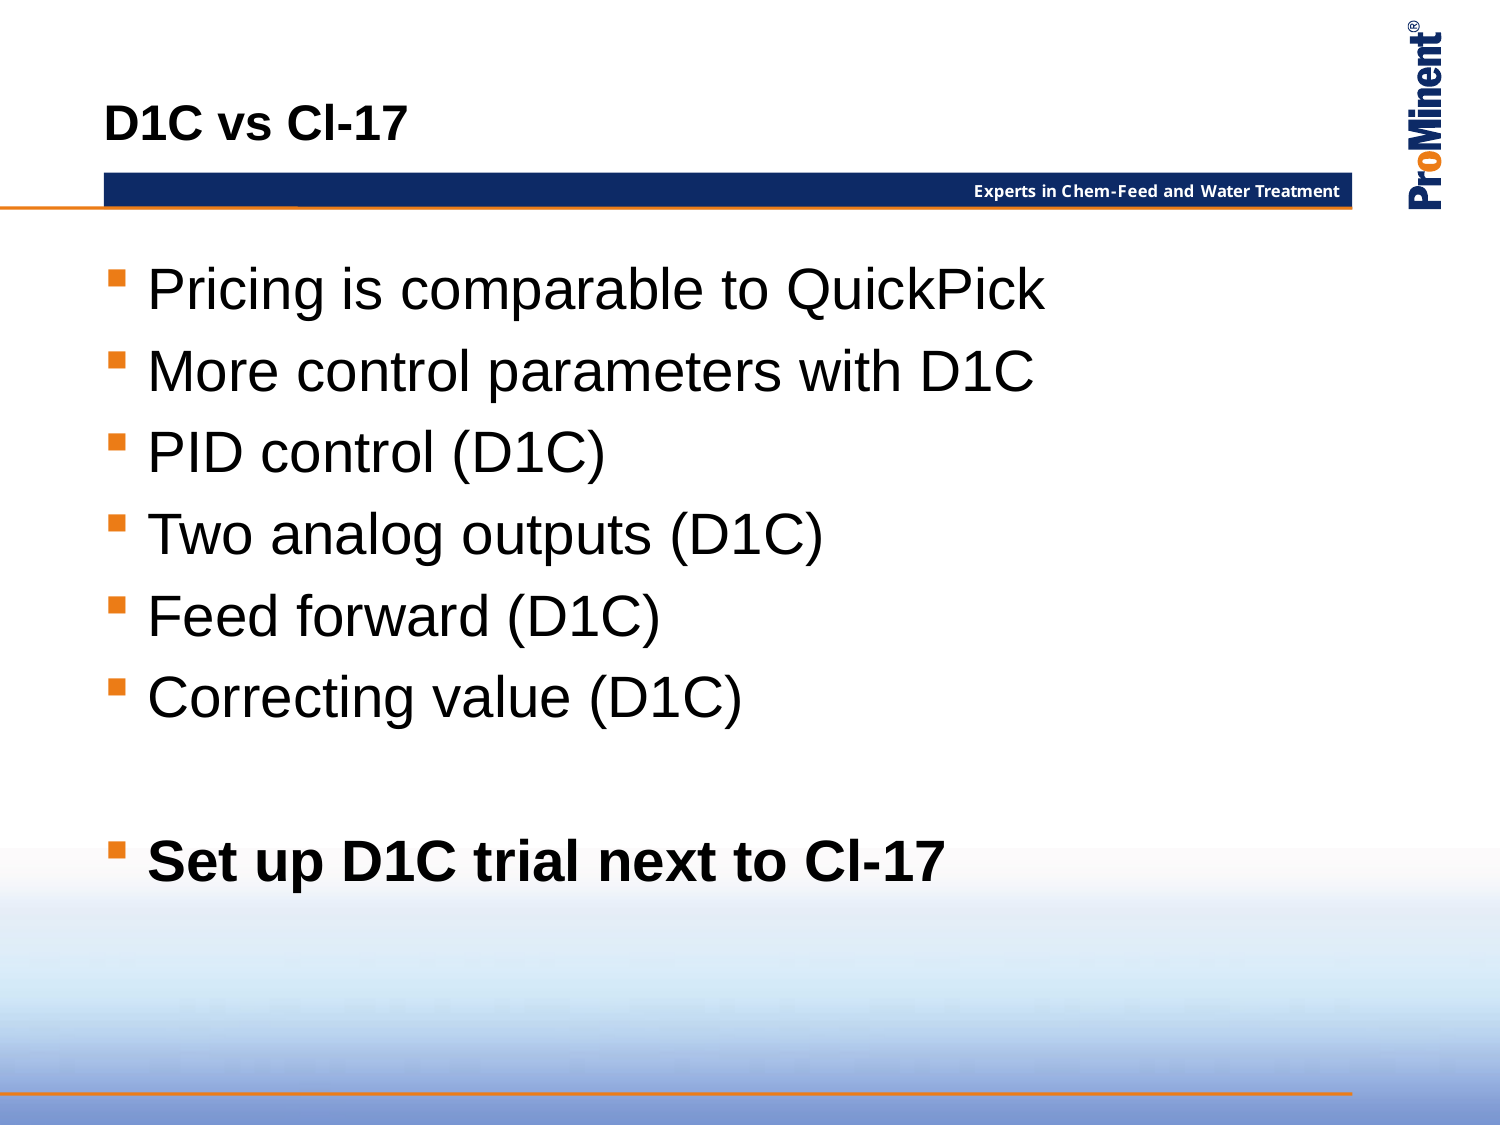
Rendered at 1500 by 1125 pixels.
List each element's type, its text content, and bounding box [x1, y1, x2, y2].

picture [0, 848, 1500, 1125]
title D1C vs Cl-17 [88, 44, 1353, 197]
list Pricing is comparable to QuickPick More control parameters with D1C PID control (D1C) Two analog outputs (D1C) Feed forward (D1C) Correcting value (D1C) Set up D1C trial next to Cl-17 [88, 243, 1353, 1048]
